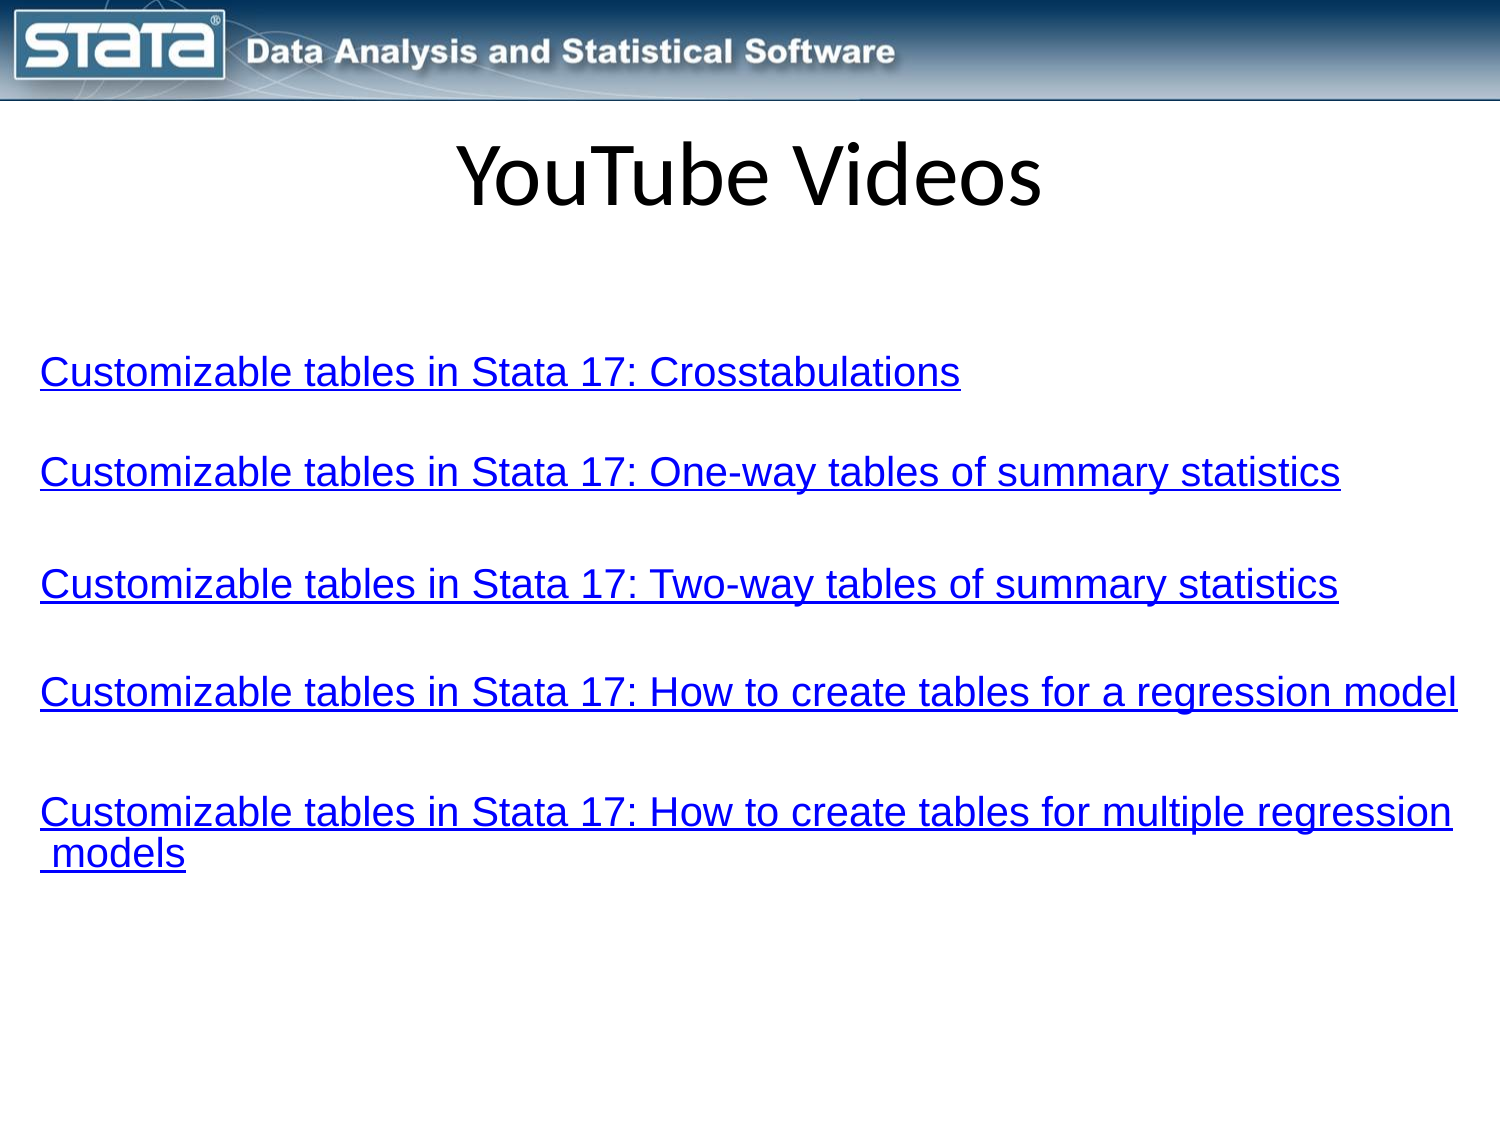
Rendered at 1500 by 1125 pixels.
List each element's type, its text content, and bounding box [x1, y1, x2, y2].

title YouTube Videos [0, 100, 1500, 238]
text_box Customizable tables in Stata 17: One-way tables of summary statistics [24, 437, 1375, 503]
picture [0, 0, 1500, 100]
text_box Customizable tables in Stata 17: How to create tables for a regression model [24, 657, 1475, 723]
text_box Customizable tables in Stata 17: Crosstabulations [24, 337, 1300, 403]
text_box Customizable tables in Stata 17: How to create tables for multiple regression models [24, 777, 1475, 842]
text_box Customizable tables in Stata 17: Two-way tables of summary statistics [25, 549, 1376, 615]
